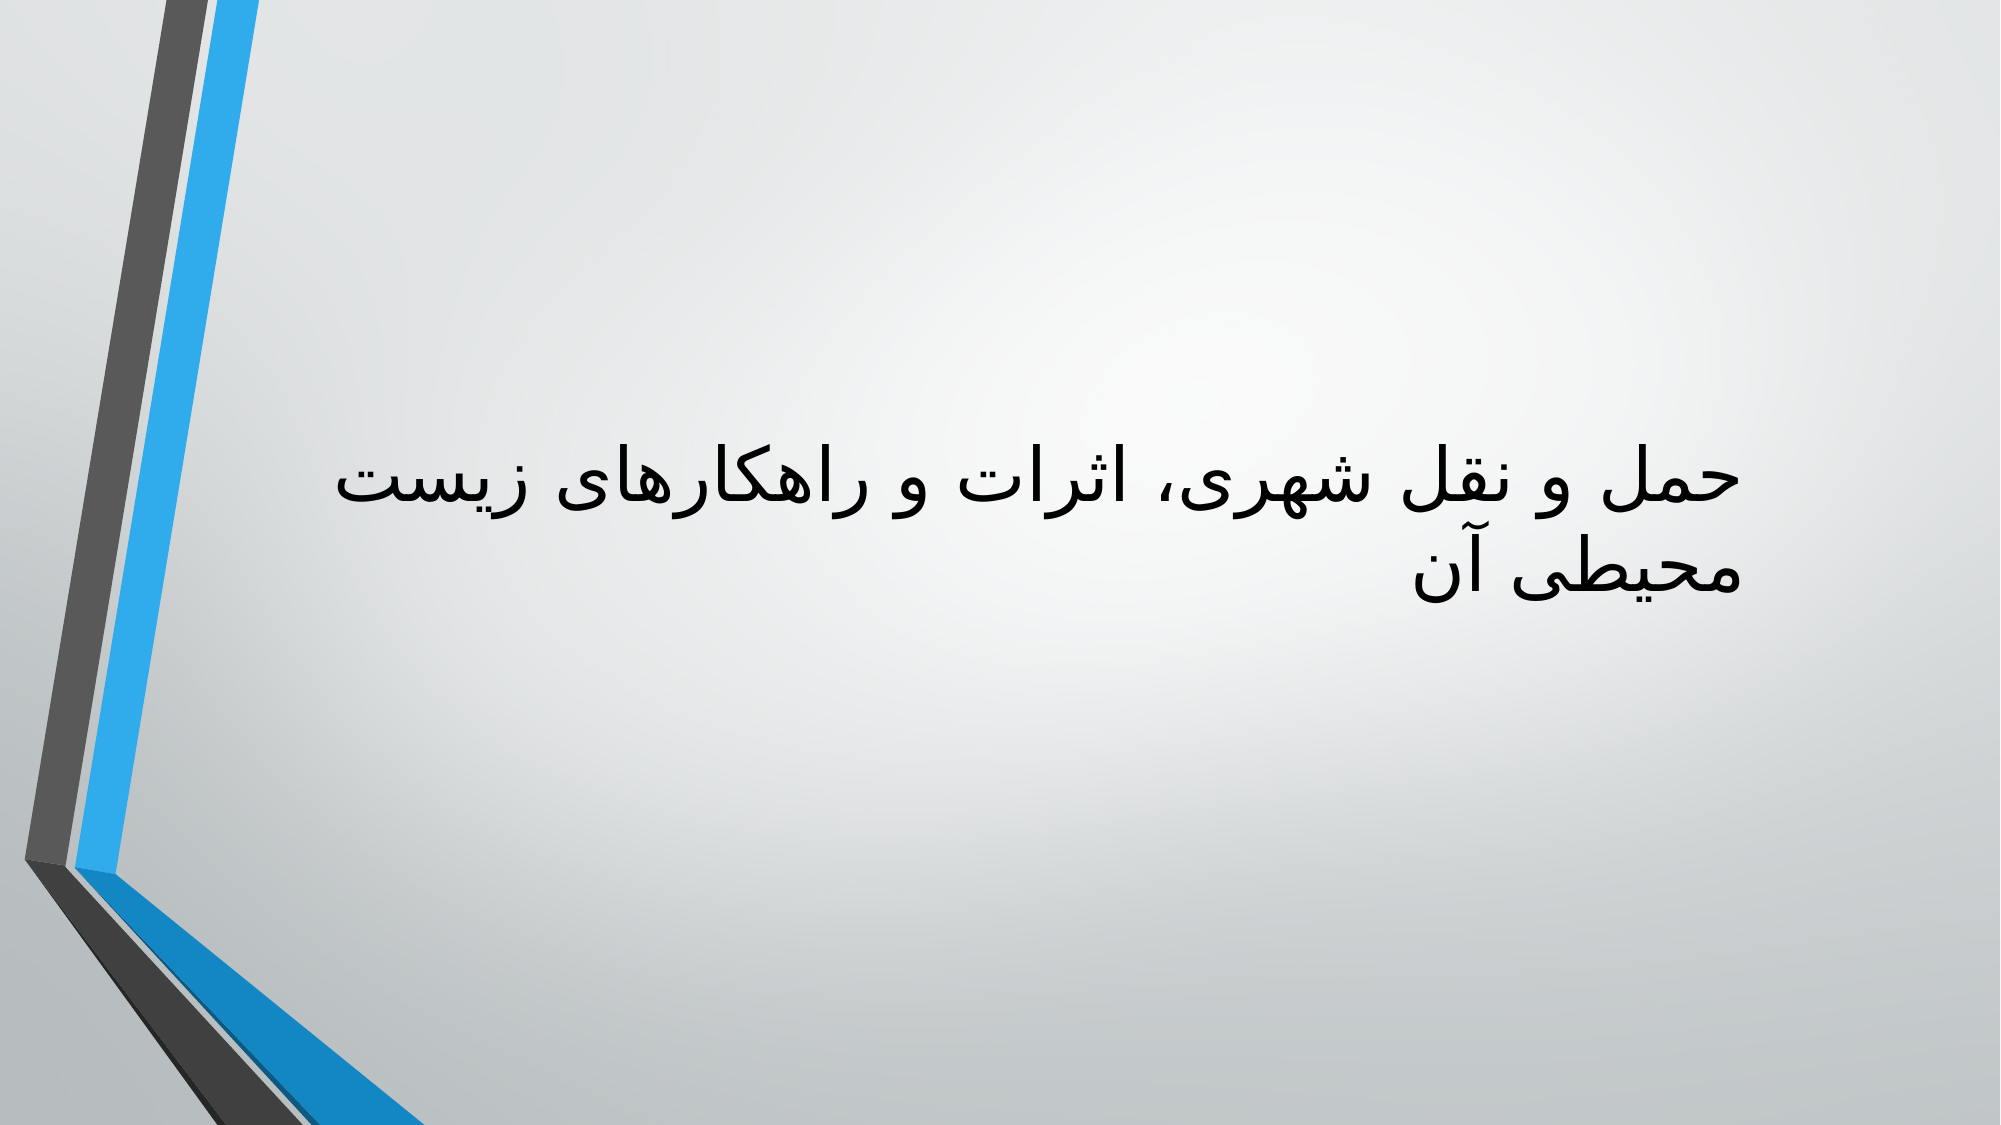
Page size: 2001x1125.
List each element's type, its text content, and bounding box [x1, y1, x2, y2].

title حمل و نقل شهری، اثرات و راهکارهای زیست محیطی آن [277, 447, 1761, 615]
